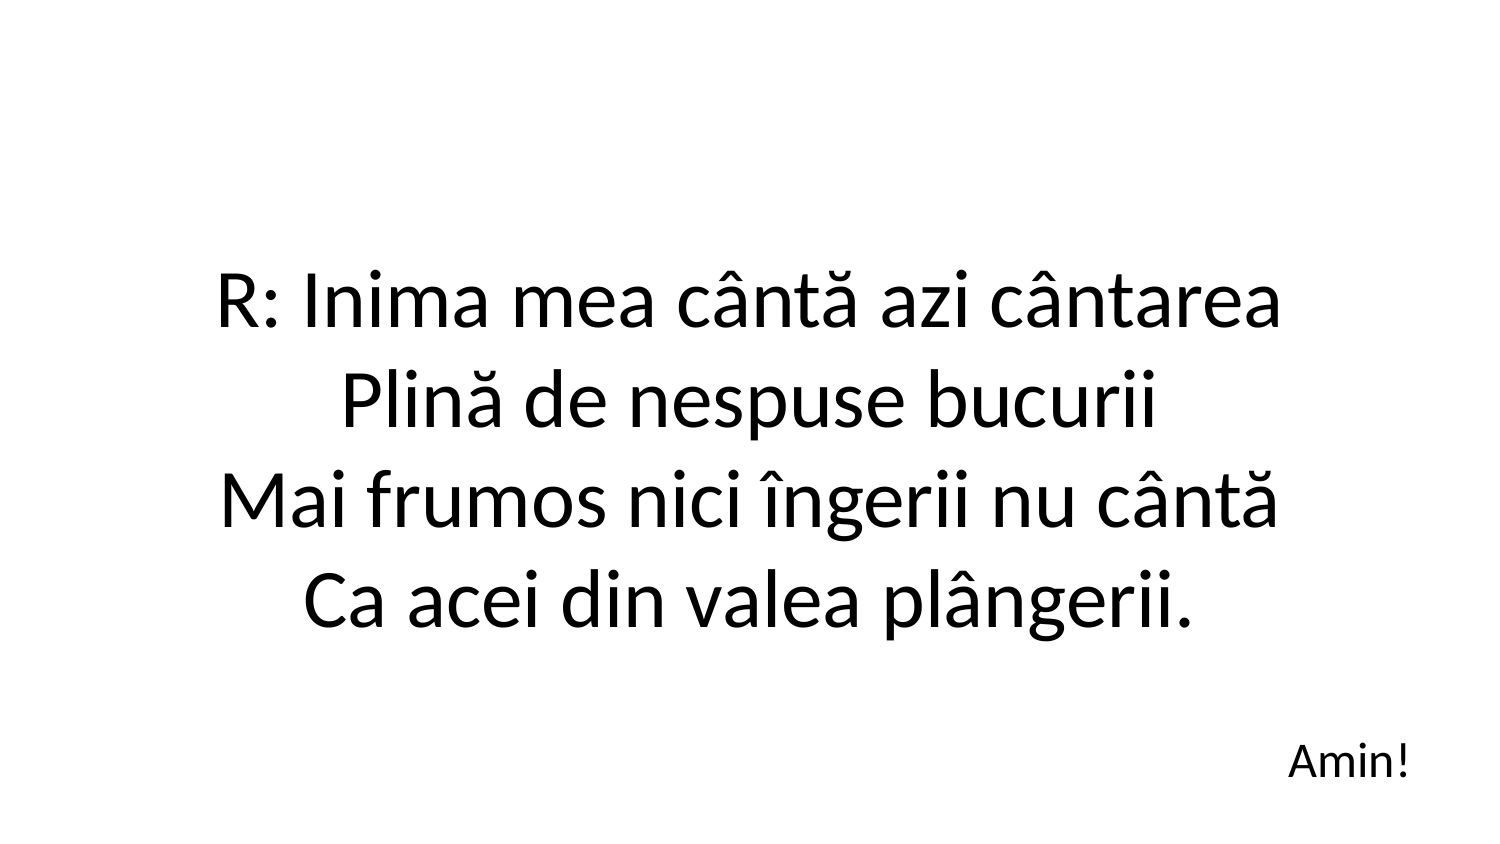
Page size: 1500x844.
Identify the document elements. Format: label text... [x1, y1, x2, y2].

text_box R: Inima mea cântă azi cântarea Plină de nespuse bucurii Mai frumos nici îngerii nu cântă Ca acei din valea plângerii. [200, 192, 1300, 652]
text_box Amin! [1273, 674, 1427, 795]
